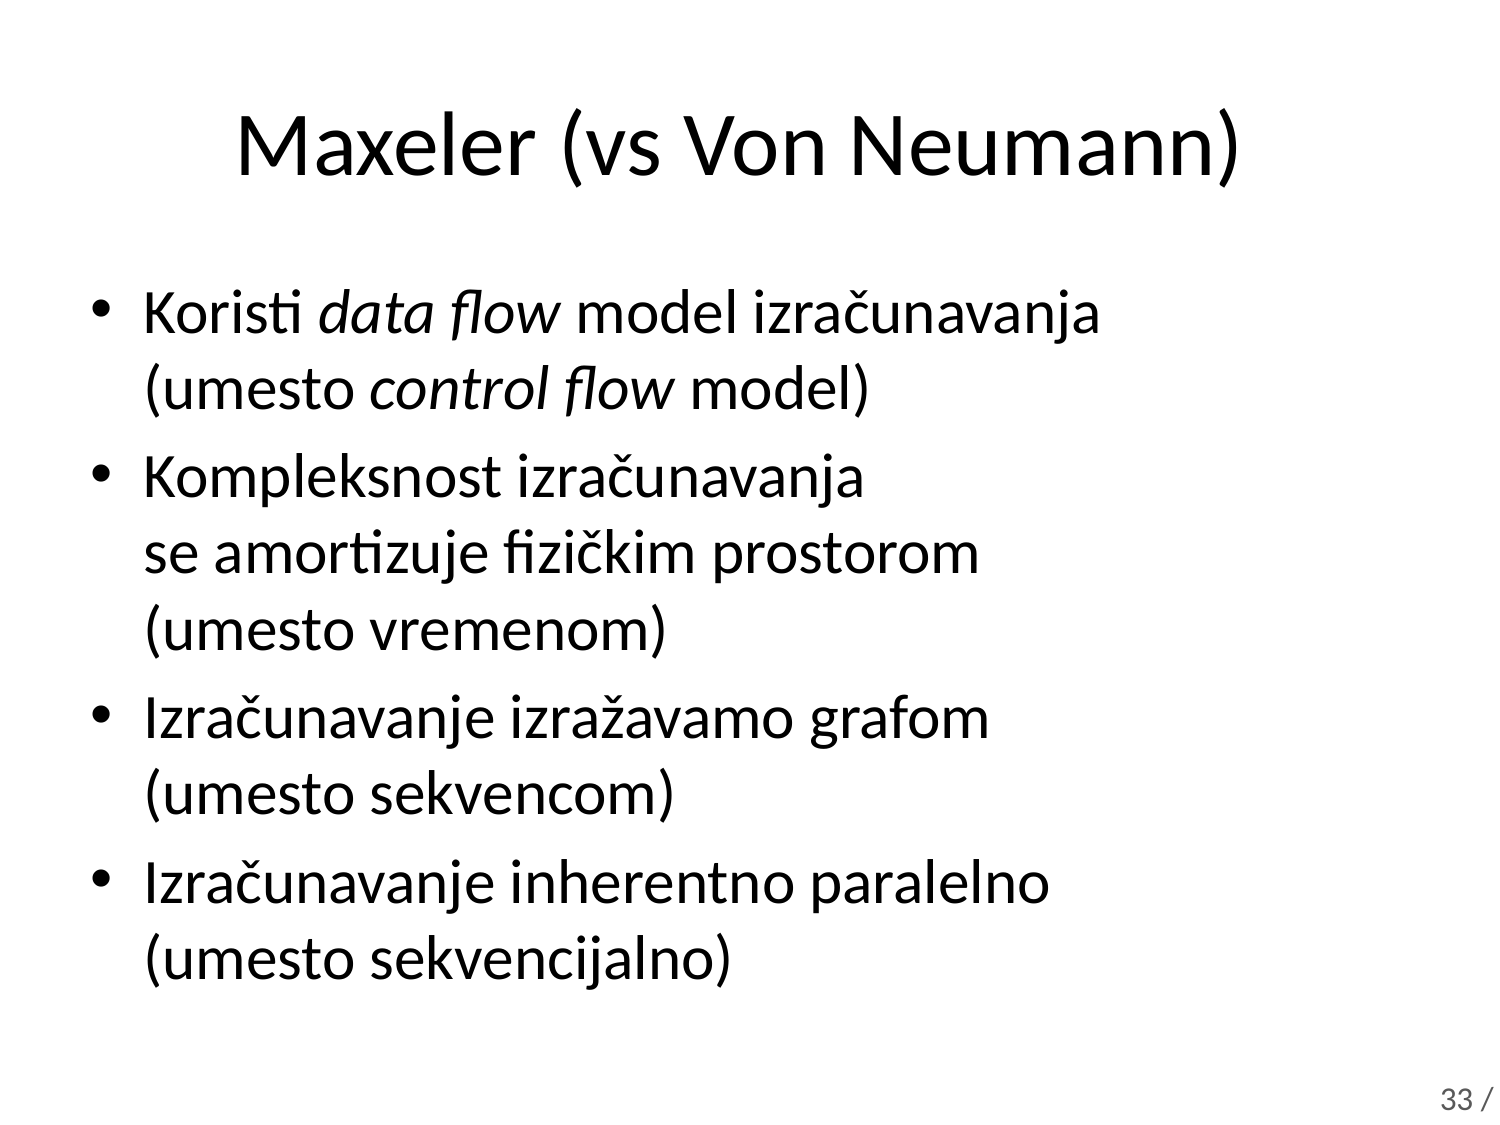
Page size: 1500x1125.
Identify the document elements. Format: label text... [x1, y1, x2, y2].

title Maxeler (vs Von Neumann) [75, 45, 1425, 233]
list Koristi data flow model izračunavanja (umesto control flow model) Kompleksnost izračunavanja se amortizuje fizičkim prostorom (umesto vremenom) Izračunavanje izražavamo grafom (umesto sekvencom) Izračunavanje inherentno paralelno (umesto sekvencijalno) [75, 262, 1425, 1005]
